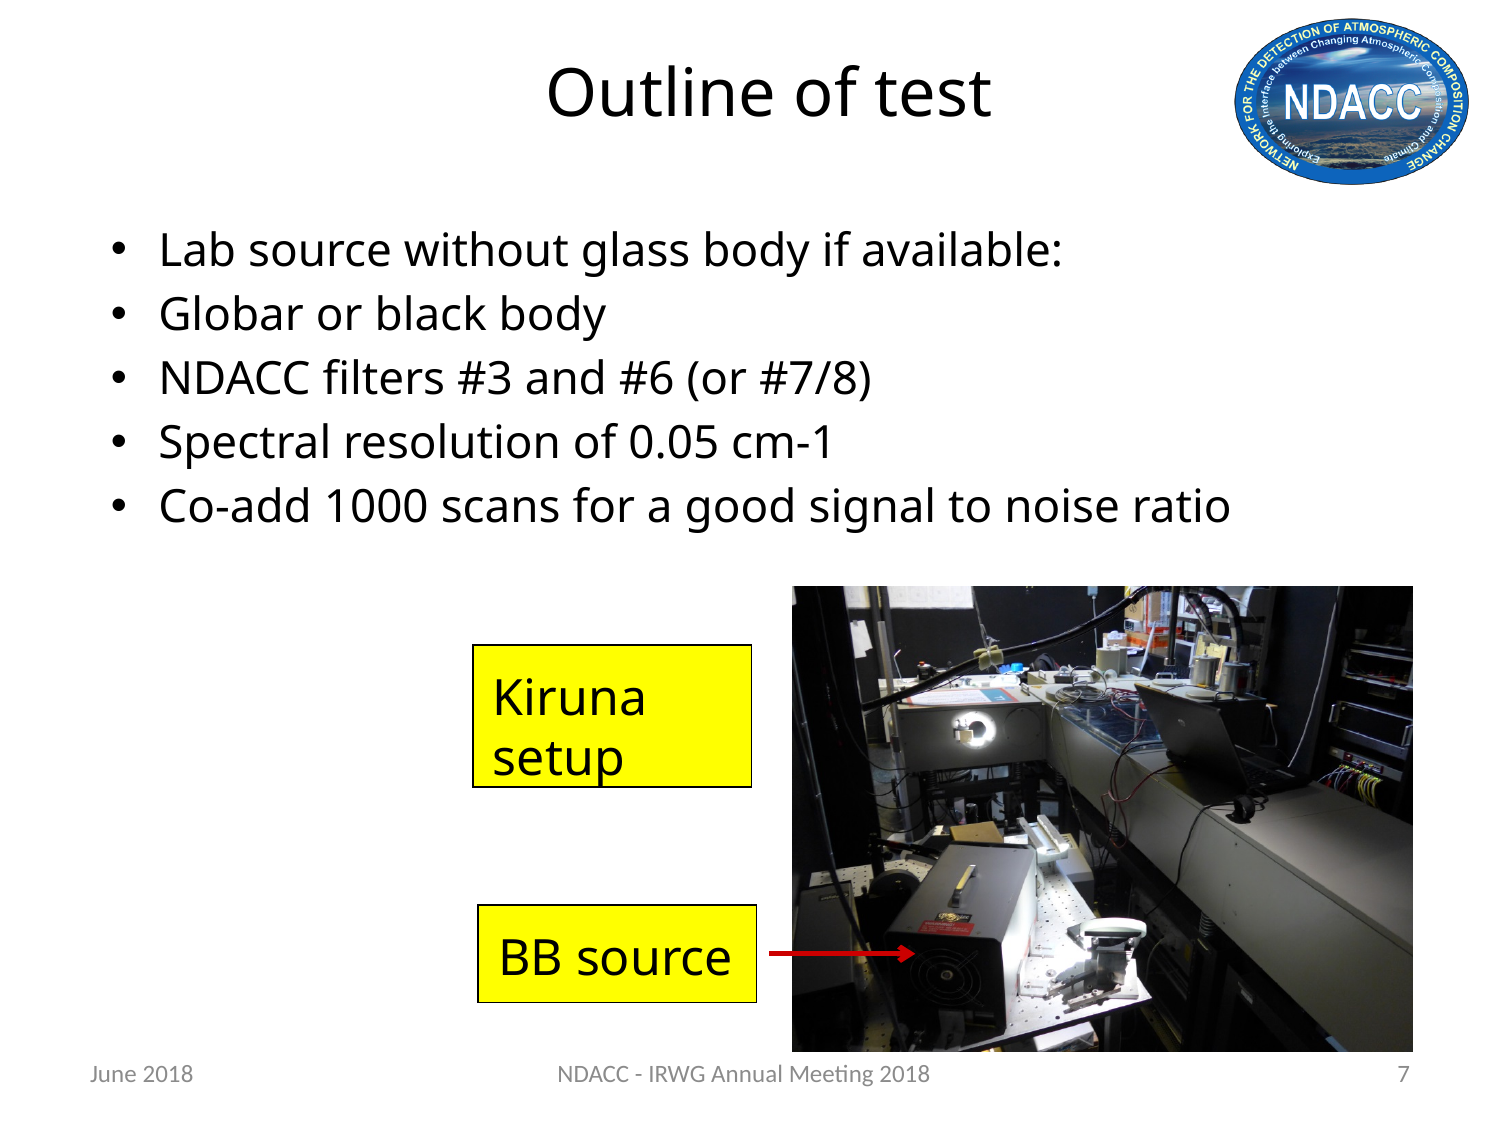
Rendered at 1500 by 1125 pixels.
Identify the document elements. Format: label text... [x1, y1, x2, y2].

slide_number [75, 1042, 425, 1103]
text_box Kiruna setup [472, 645, 752, 787]
footer NDACC - IRWG Annual Meeting 2018 [512, 1042, 988, 1103]
text_box Outline of test [94, 42, 1445, 159]
text_box Lab source without glass body if available: Globar or black body NDACC filters #3 and #6 (or #7/8) Spectral resolution of 0.05 cm-1 Co-add 1000 scans for a good signal to noise ratio [95, 159, 1407, 610]
picture [1234, 18, 1469, 185]
text_box BB source [478, 905, 757, 1003]
picture [791, 585, 1413, 1052]
slide_number 7 [1074, 1042, 1425, 1103]
